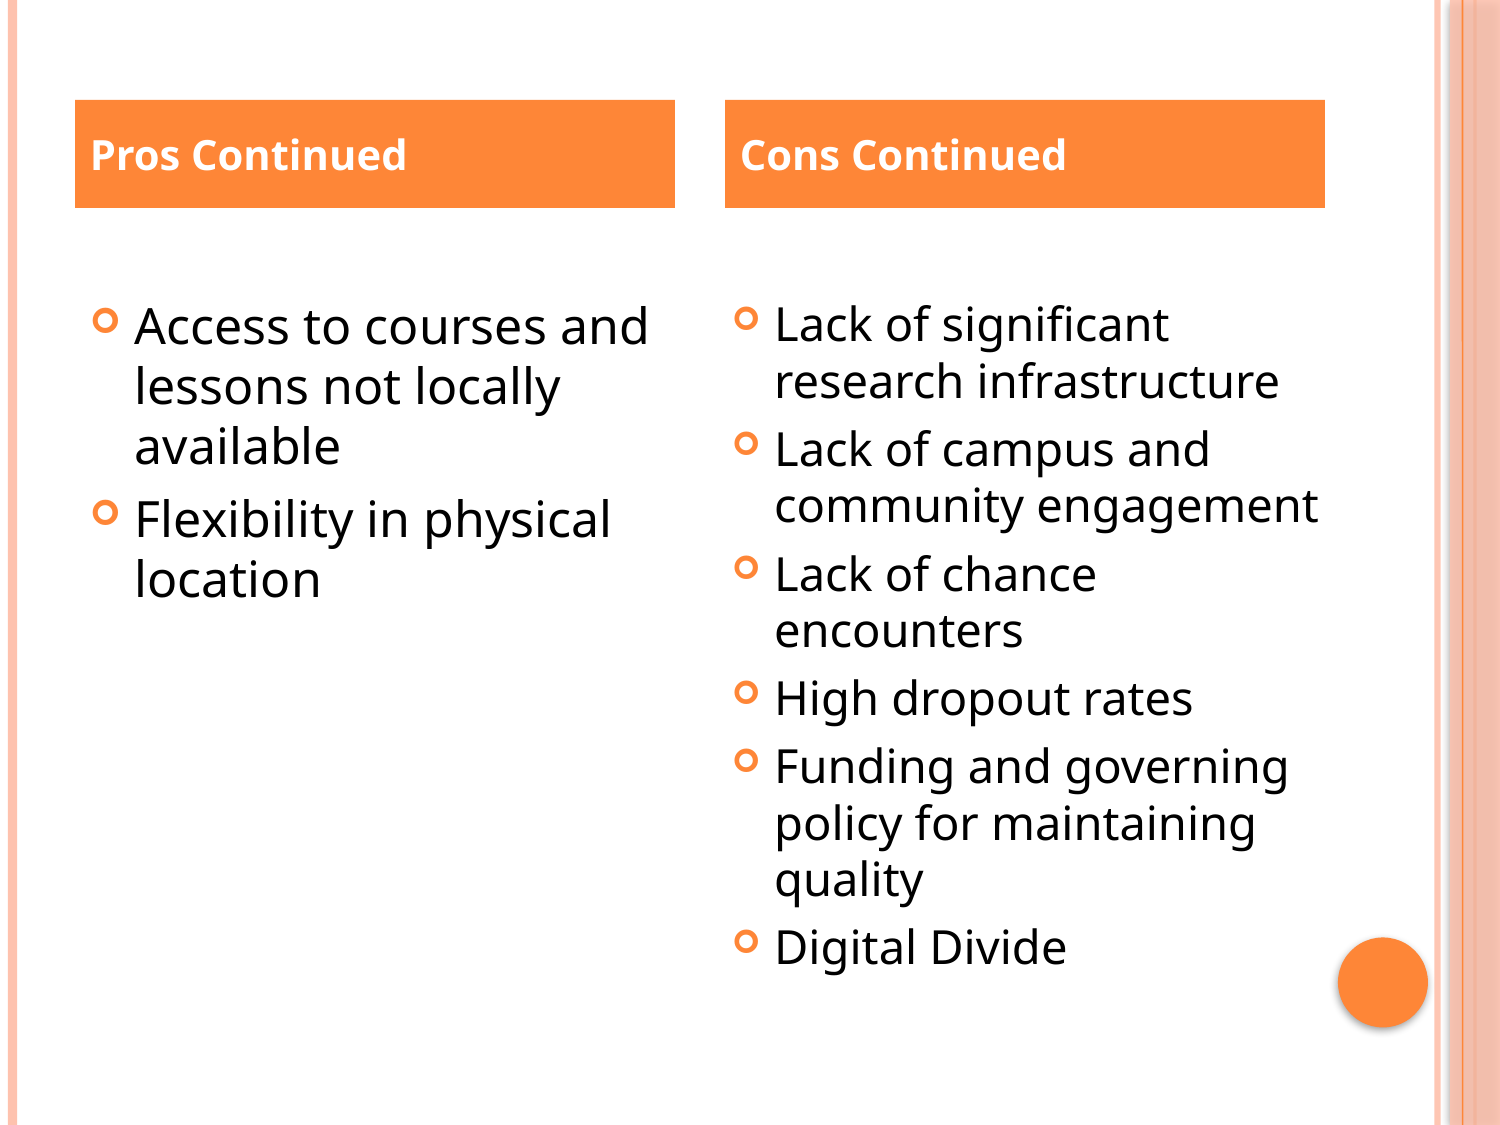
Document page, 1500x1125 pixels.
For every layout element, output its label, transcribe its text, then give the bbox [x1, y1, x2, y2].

list Lack of significant research infrastructure Lack of campus and community engagement Lack of chance encounters High dropout rates Funding and governing policy for maintaining quality Digital Divide [717, 287, 1338, 1025]
list Cons Continued [725, 99, 1325, 208]
list Access to courses and lessons not locally available Flexibility in physical location [75, 287, 675, 1025]
list Pros Continued [75, 99, 675, 208]
